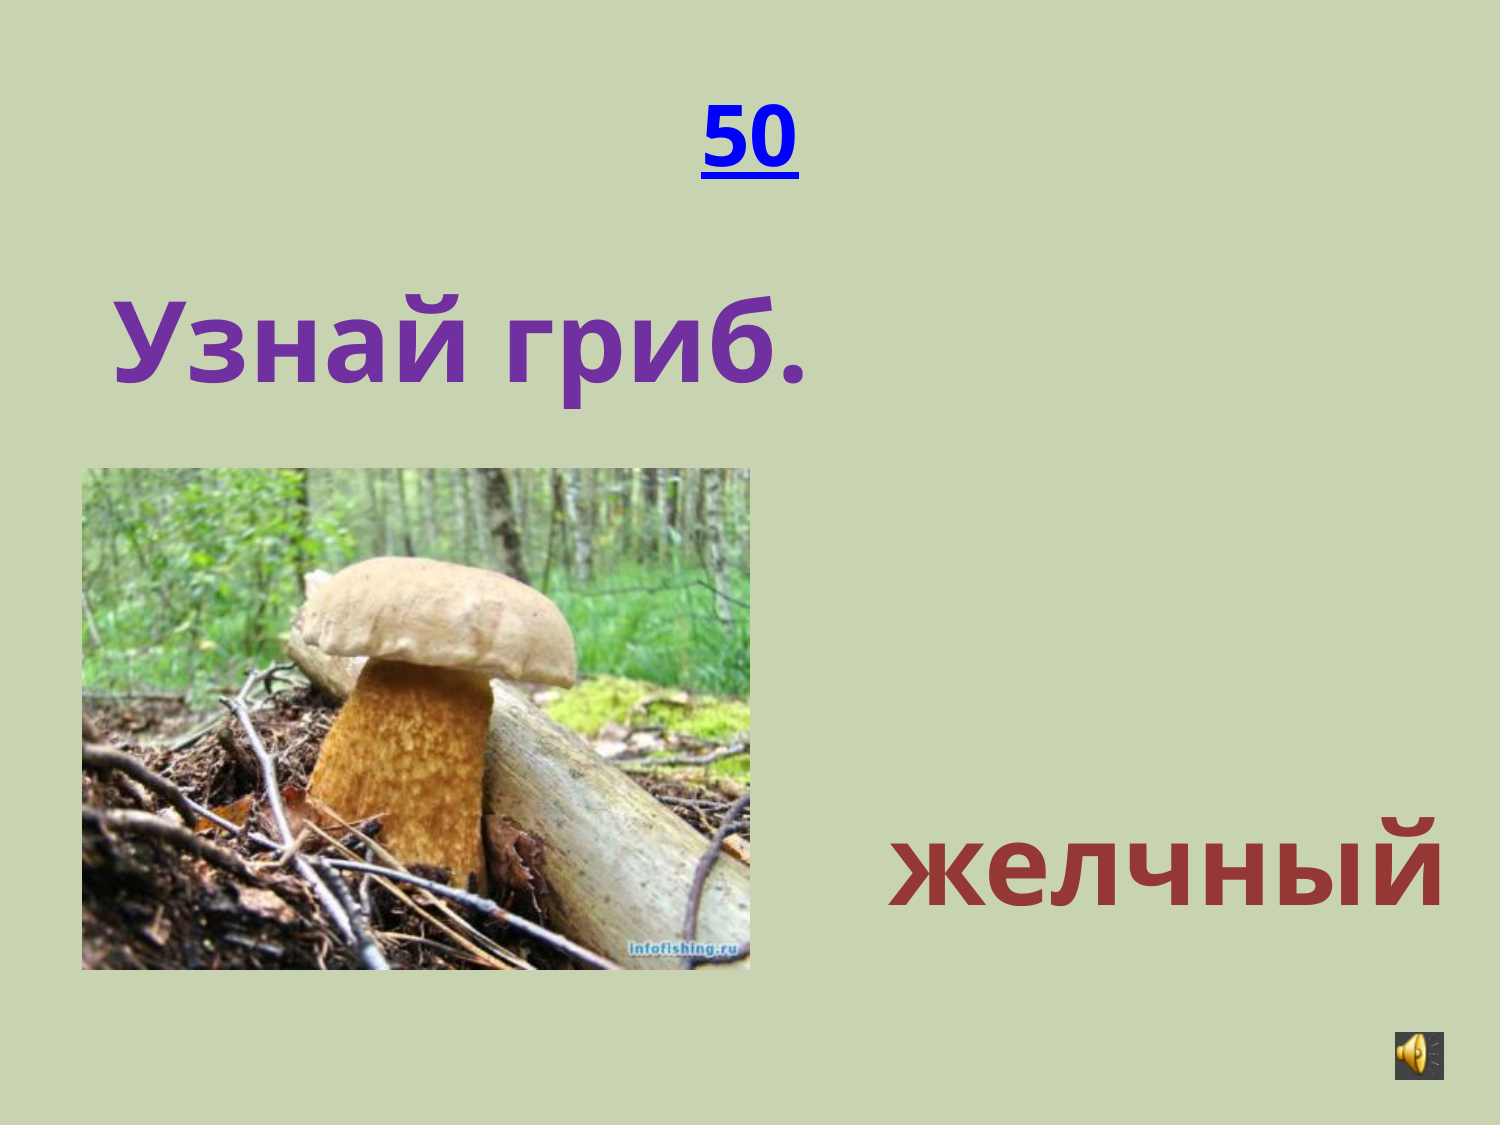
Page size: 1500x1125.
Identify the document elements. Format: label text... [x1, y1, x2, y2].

picture [1394, 1031, 1445, 1082]
title 50 [75, 45, 1425, 233]
picture [81, 468, 750, 970]
list Узнай гриб. [75, 262, 1425, 446]
text_box желчный [873, 785, 1464, 935]
